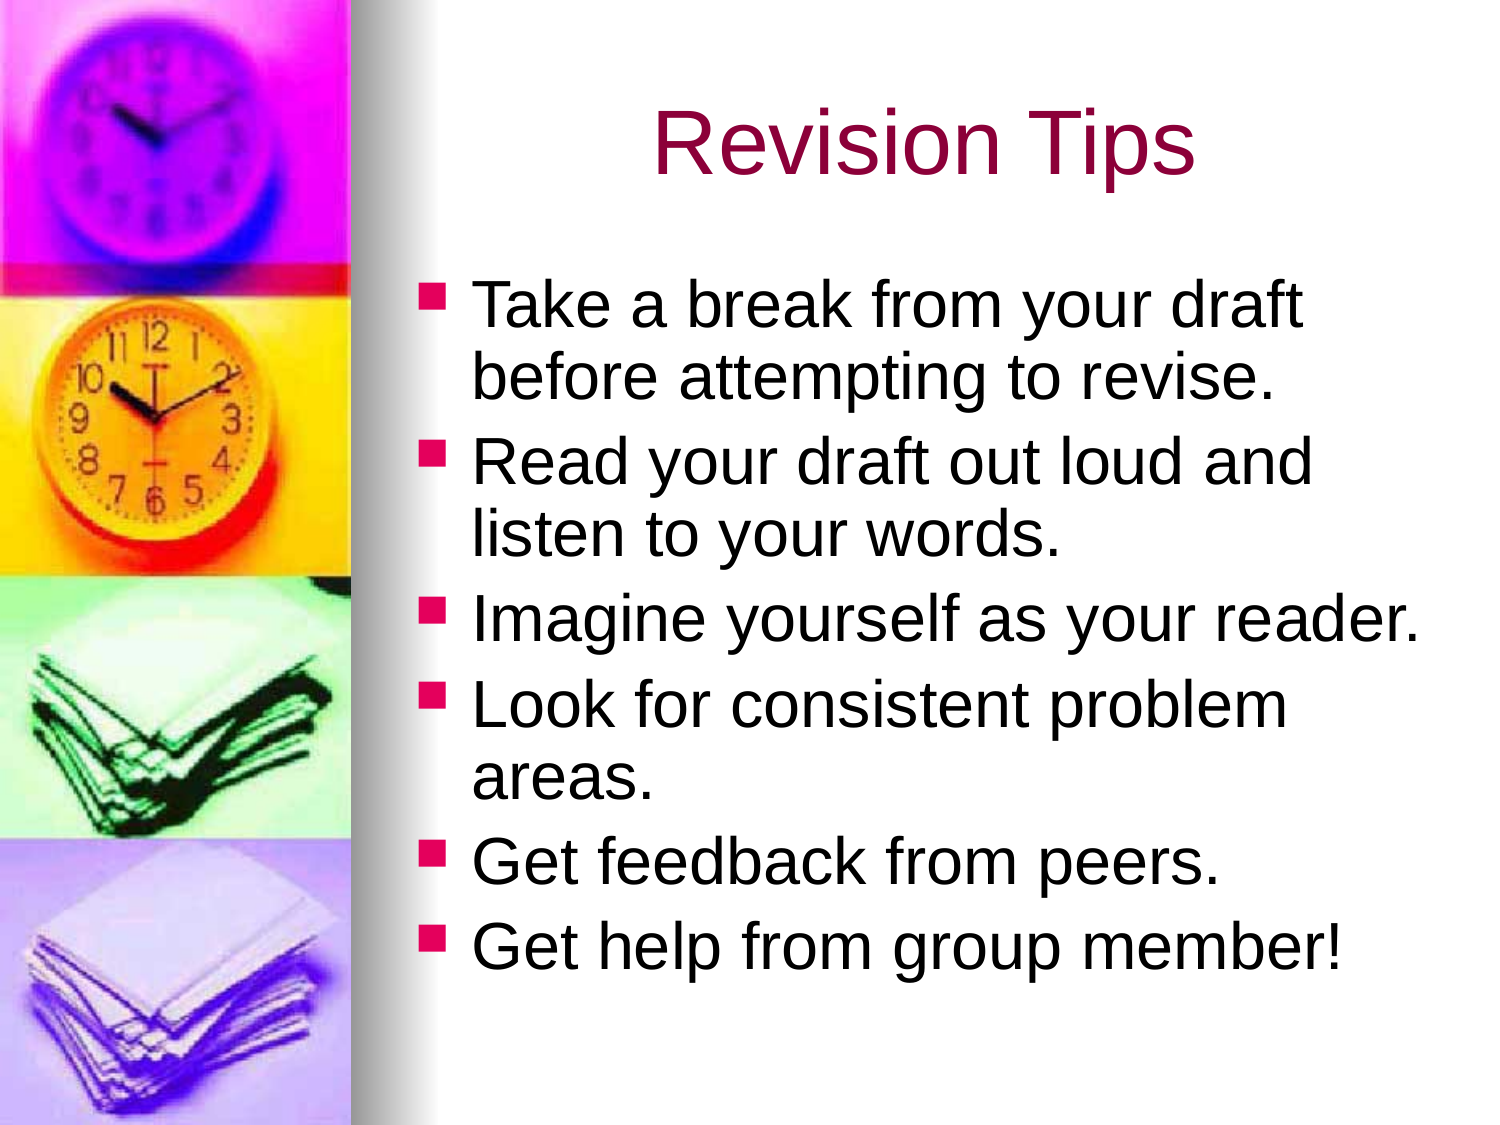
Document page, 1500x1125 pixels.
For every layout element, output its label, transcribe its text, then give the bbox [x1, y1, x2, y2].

picture [0, 0, 351, 1125]
title Revision Tips [399, 37, 1451, 238]
list Take a break from your draft before attempting to revise. Read your draft out loud and listen to your words. Imagine yourself as your reader. Look for consistent problem areas. Get feedback from peers. Get help from group member! [399, 262, 1451, 1048]
